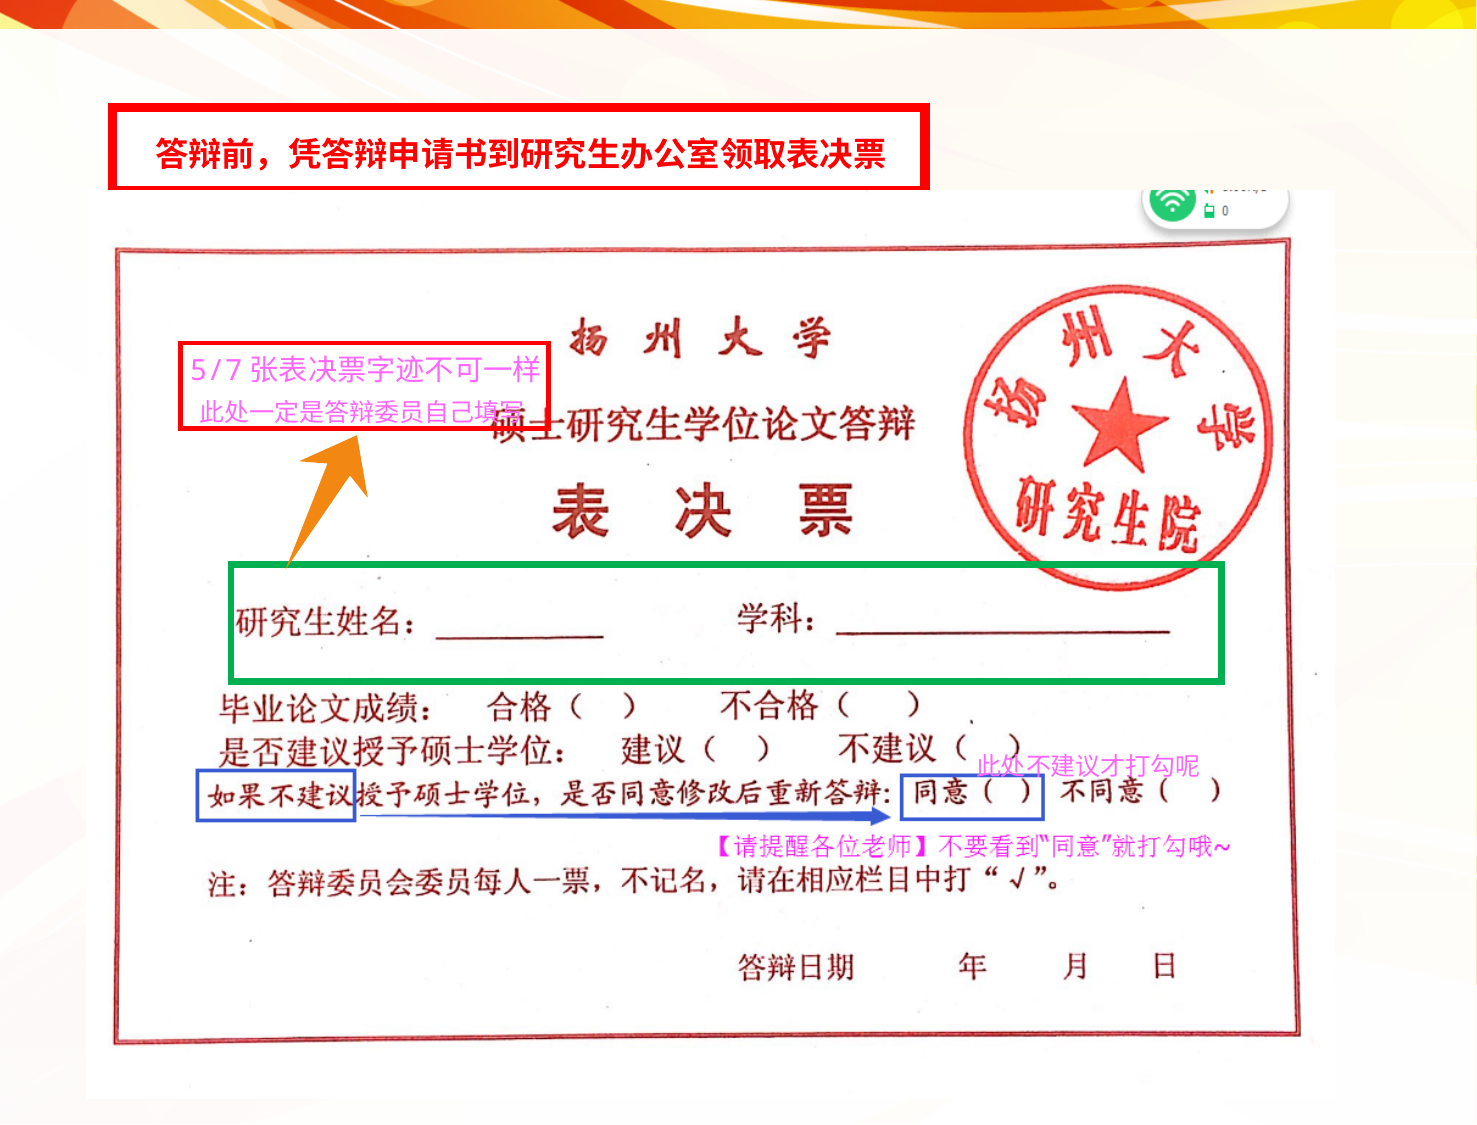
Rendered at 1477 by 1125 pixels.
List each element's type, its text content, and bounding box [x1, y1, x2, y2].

text_box [112, 107, 926, 190]
text_box 答辩前，凭答辩申请书到研究生办公室领取表决票 [140, 113, 902, 181]
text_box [86, 190, 1334, 1099]
picture [0, 0, 1477, 29]
